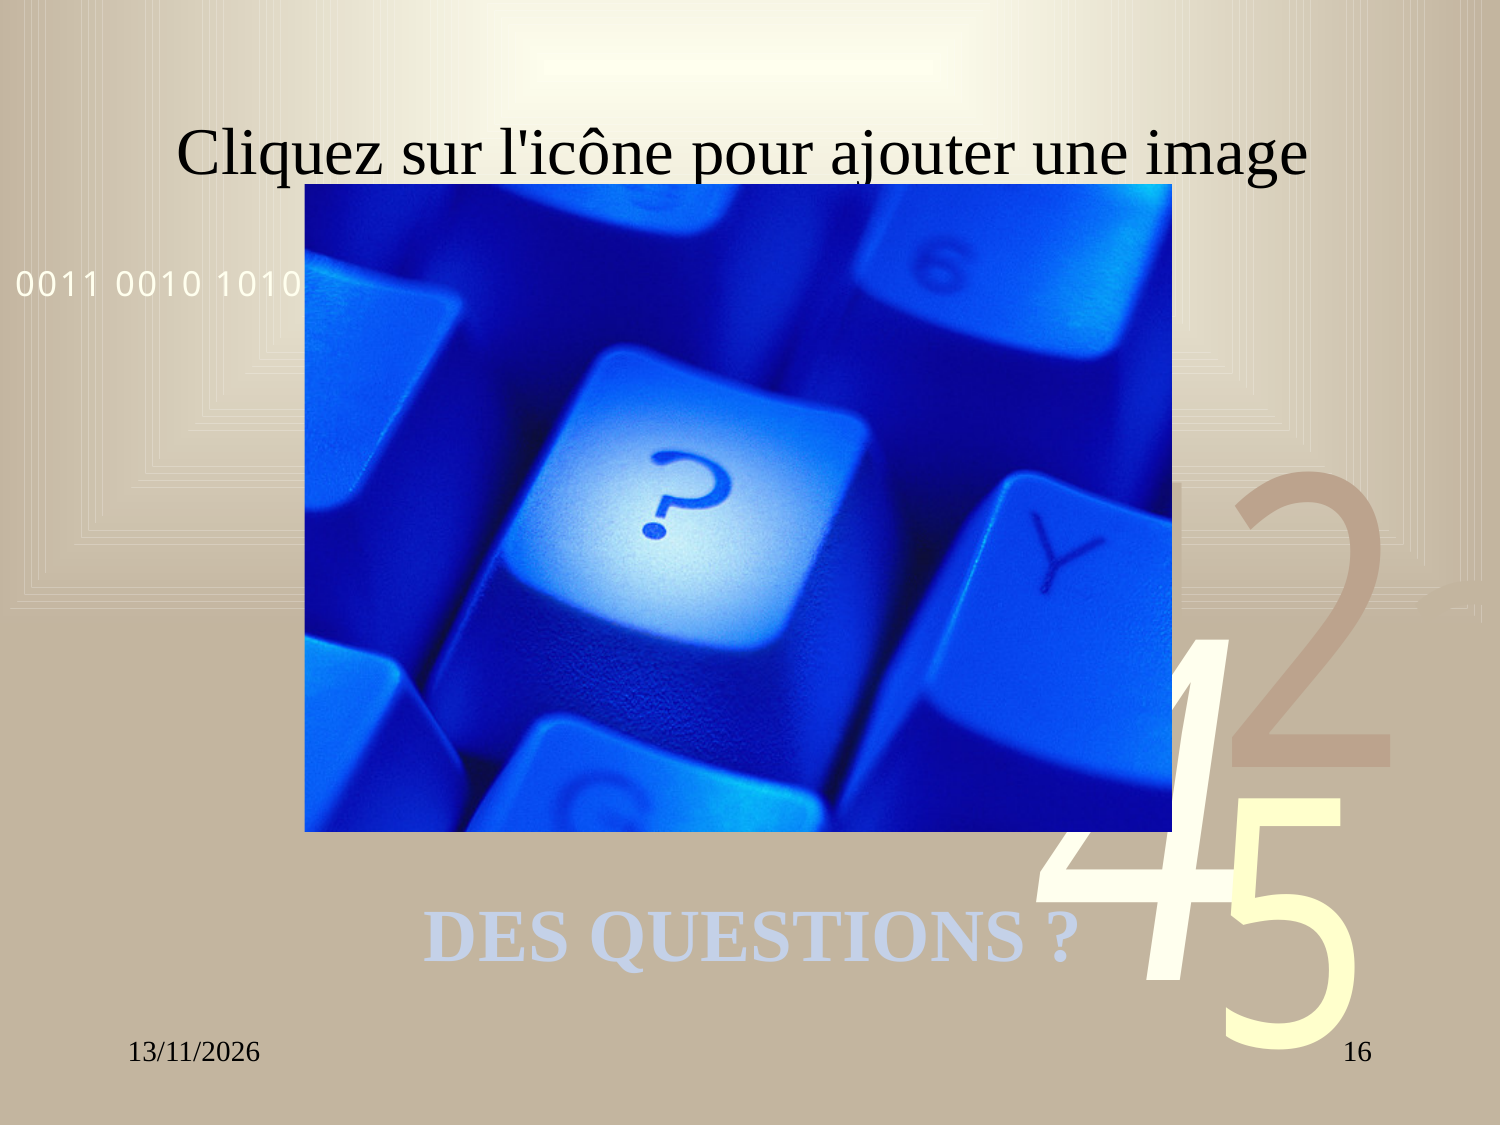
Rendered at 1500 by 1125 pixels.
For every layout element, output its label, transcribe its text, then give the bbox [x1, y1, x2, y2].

slide_number 16 [1074, 1024, 1388, 1101]
picture [293, 100, 1195, 833]
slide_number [111, 1024, 426, 1101]
title DES QUESTIONS ? [293, 891, 1195, 985]
